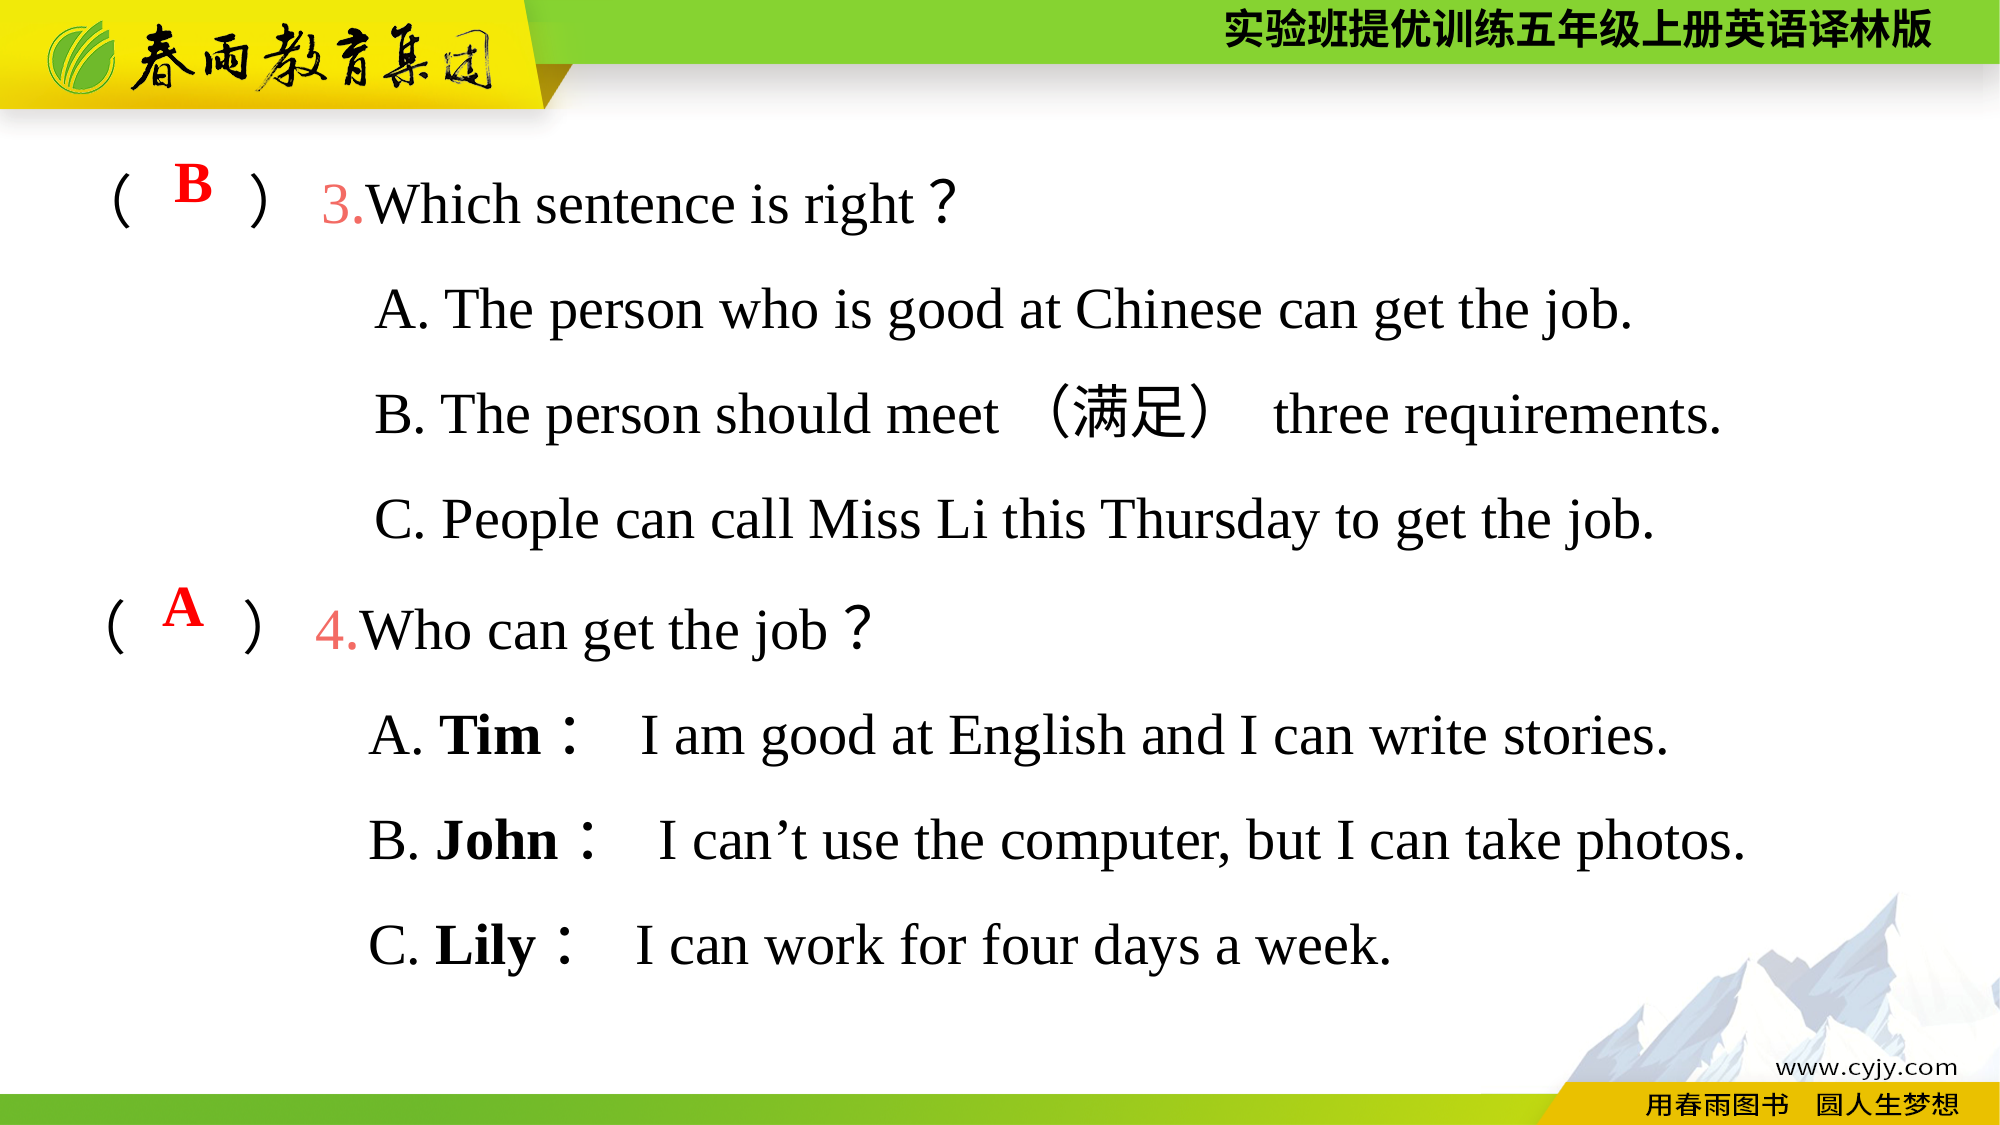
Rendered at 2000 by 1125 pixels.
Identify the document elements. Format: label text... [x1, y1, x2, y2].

text_box （ ）4.Who can get the job？ A. Tim： I am good at English and I can write stories. B. John： I can’t use the computer, but I can take photos. C. Lily： I can work for four days a week. [53, 548, 1938, 984]
list （ ）3.Which sentence is right？ A. The person who is good at Chinese can get the job. B. The person should meet（满足） three requirements. C. People can call Miss Li this Thursday to get the job. [59, 122, 1944, 549]
text_box B [160, 137, 229, 222]
picture [0, 0, 2000, 1125]
text_box A [147, 561, 220, 646]
